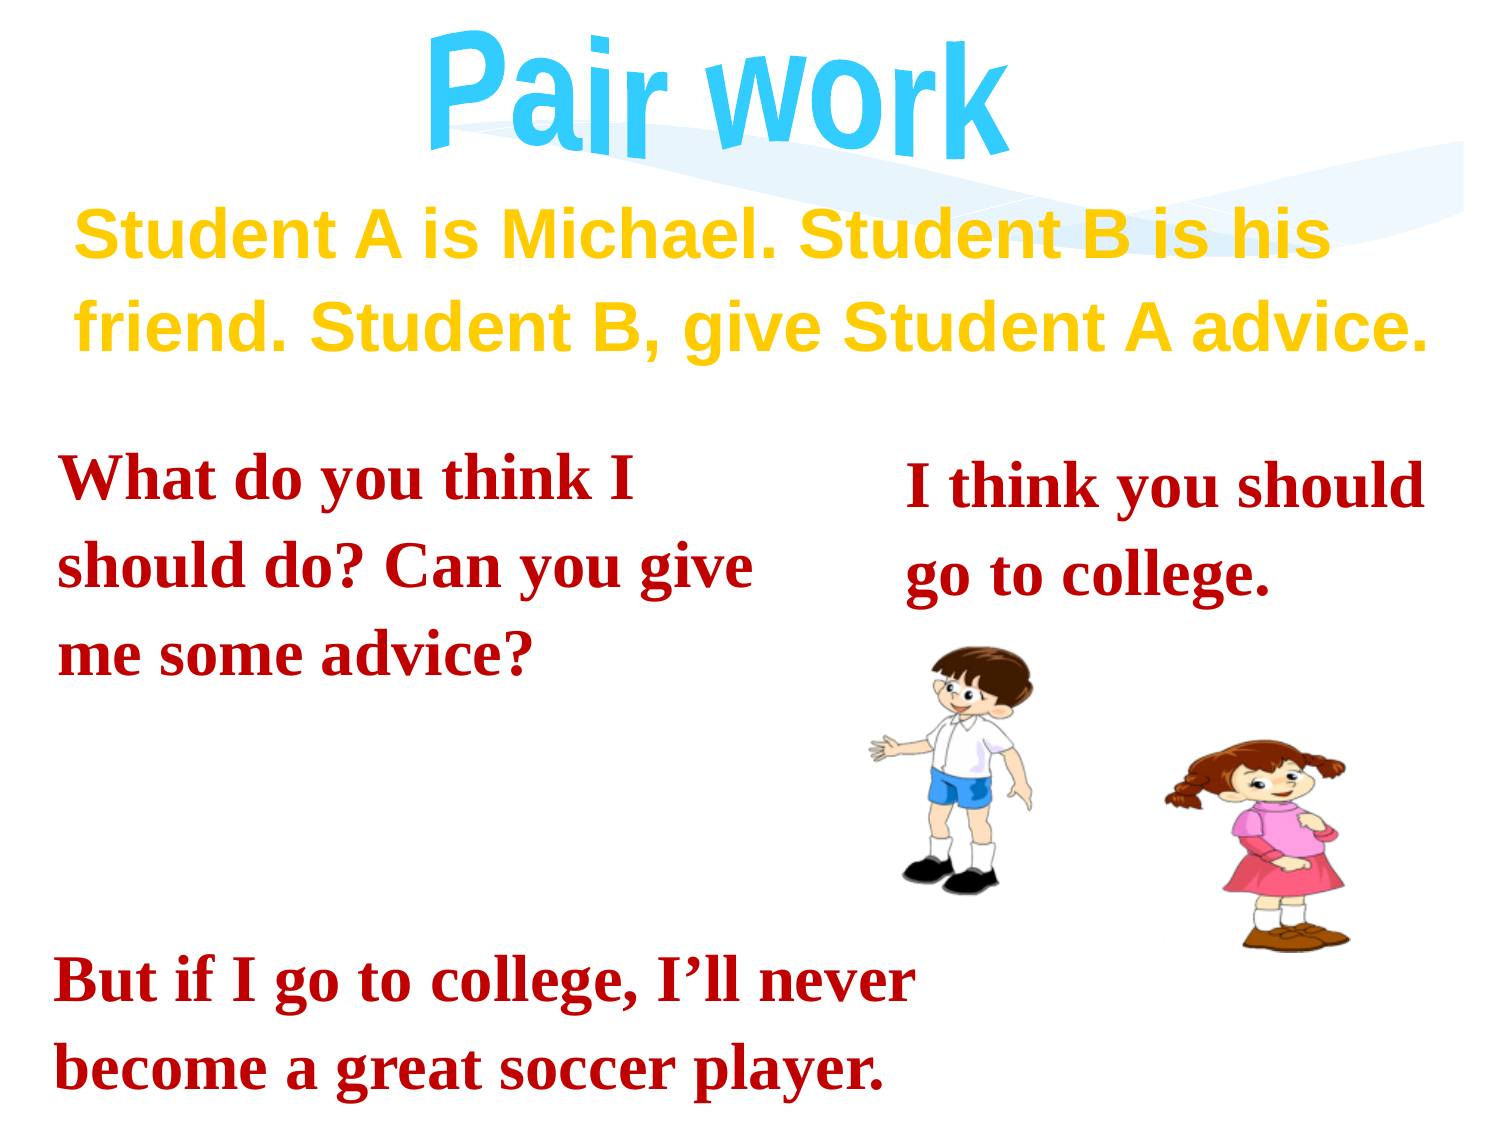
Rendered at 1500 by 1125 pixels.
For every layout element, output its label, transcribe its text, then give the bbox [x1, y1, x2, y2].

text_box Student A is Michael. Student B is his friend. Student B, give Student A advice. [58, 171, 1483, 374]
picture [1163, 739, 1352, 954]
text_box What do you think I should do? Can you give me some advice? [29, 420, 839, 767]
text_box But if I go to college, I’ll never become a great soccer player. [29, 837, 1081, 1114]
text_box I think you should go to college. [879, 409, 1489, 727]
picture [867, 644, 1035, 898]
